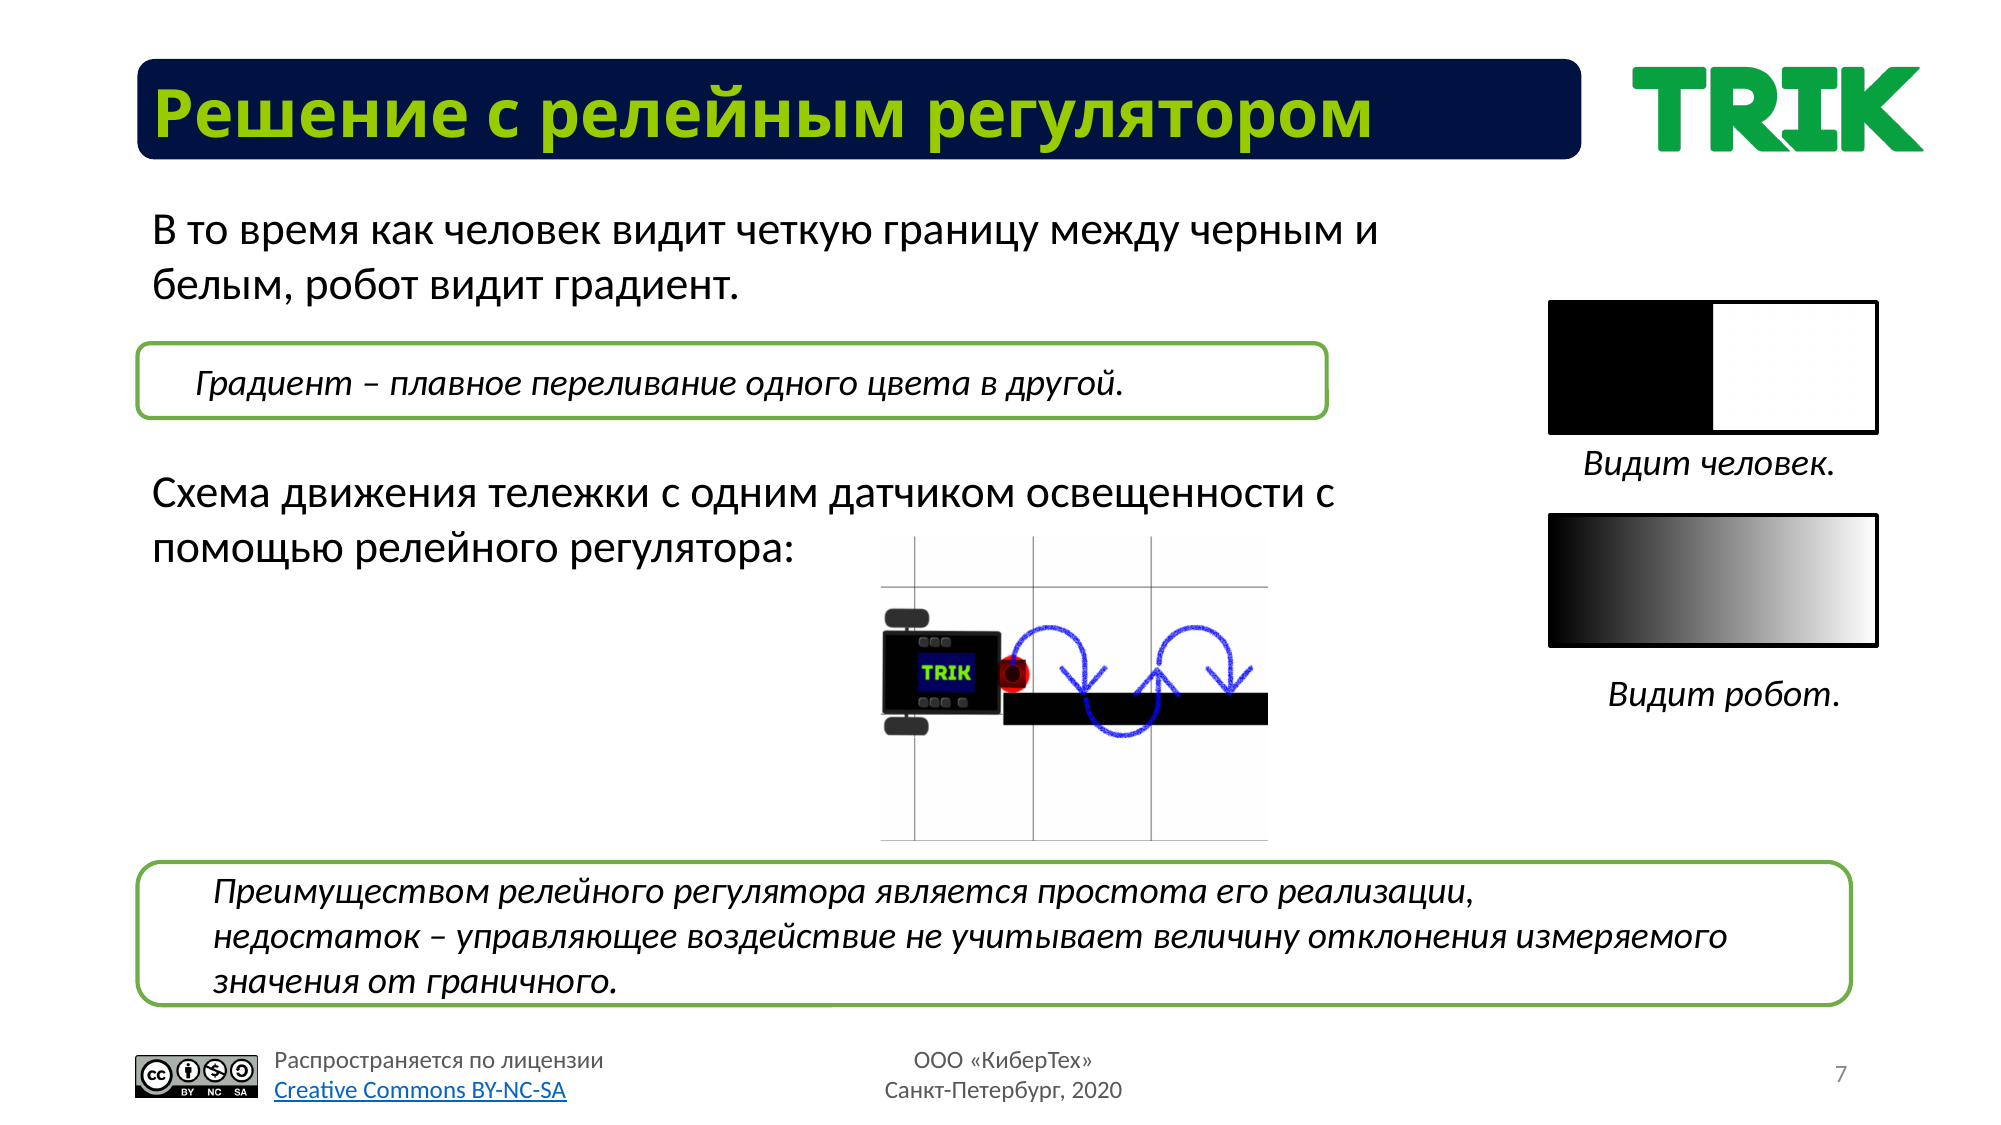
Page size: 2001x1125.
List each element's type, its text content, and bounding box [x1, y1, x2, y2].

picture [881, 494, 1268, 861]
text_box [137, 861, 1852, 1006]
text_box Видит робот. [1593, 662, 1942, 722]
text_box В то время как человек видит четкую границу между черным и белым, робот видит градиент. [137, 191, 1492, 316]
picture [1551, 516, 1875, 644]
picture [135, 1055, 258, 1098]
slide_number 7 [1412, 1042, 1863, 1103]
picture [1551, 303, 1875, 431]
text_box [137, 342, 1327, 419]
picture [1631, 64, 1924, 154]
title Решение с релейным регулятором [137, 72, 1582, 174]
text_box Схема движения тележки c одним датчиком освещенности с помощью релейного регулятора: [137, 454, 1492, 579]
text_box Видит человек. [1568, 430, 1917, 491]
